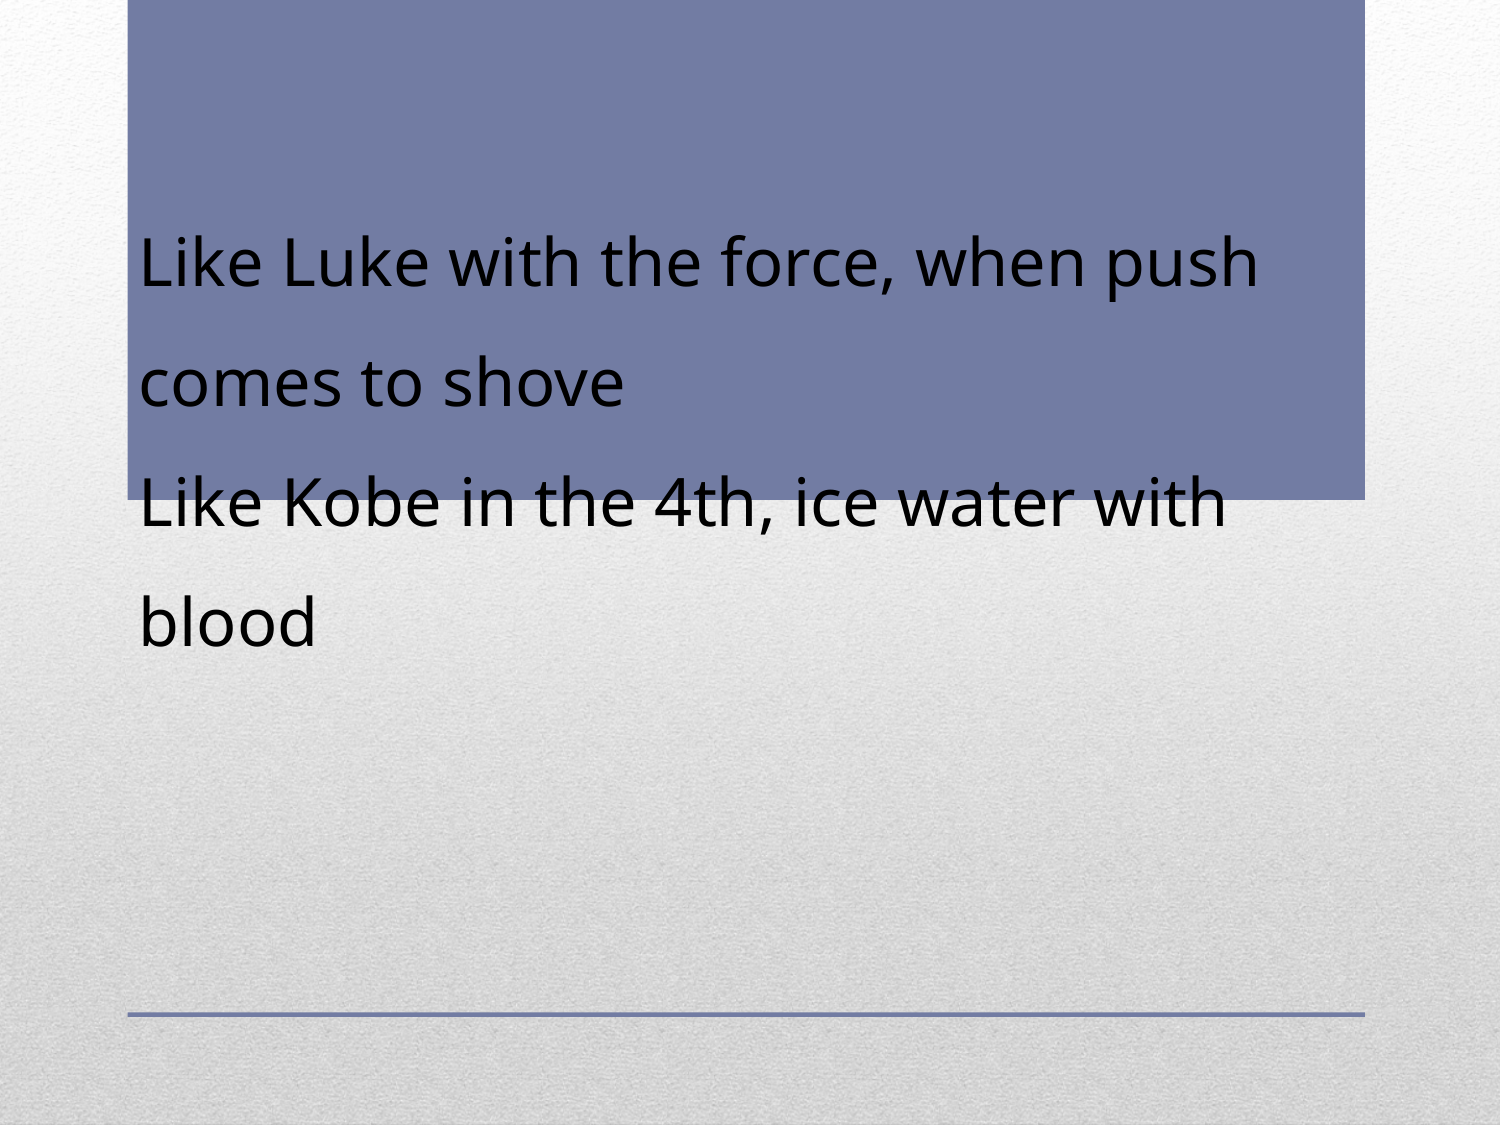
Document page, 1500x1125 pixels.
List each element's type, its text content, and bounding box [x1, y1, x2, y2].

text_box Like Luke with the force, when push comes to shove Like Kobe in the 4th, ice water with blood [123, 172, 1376, 1125]
text_box [374, 441, 1125, 591]
